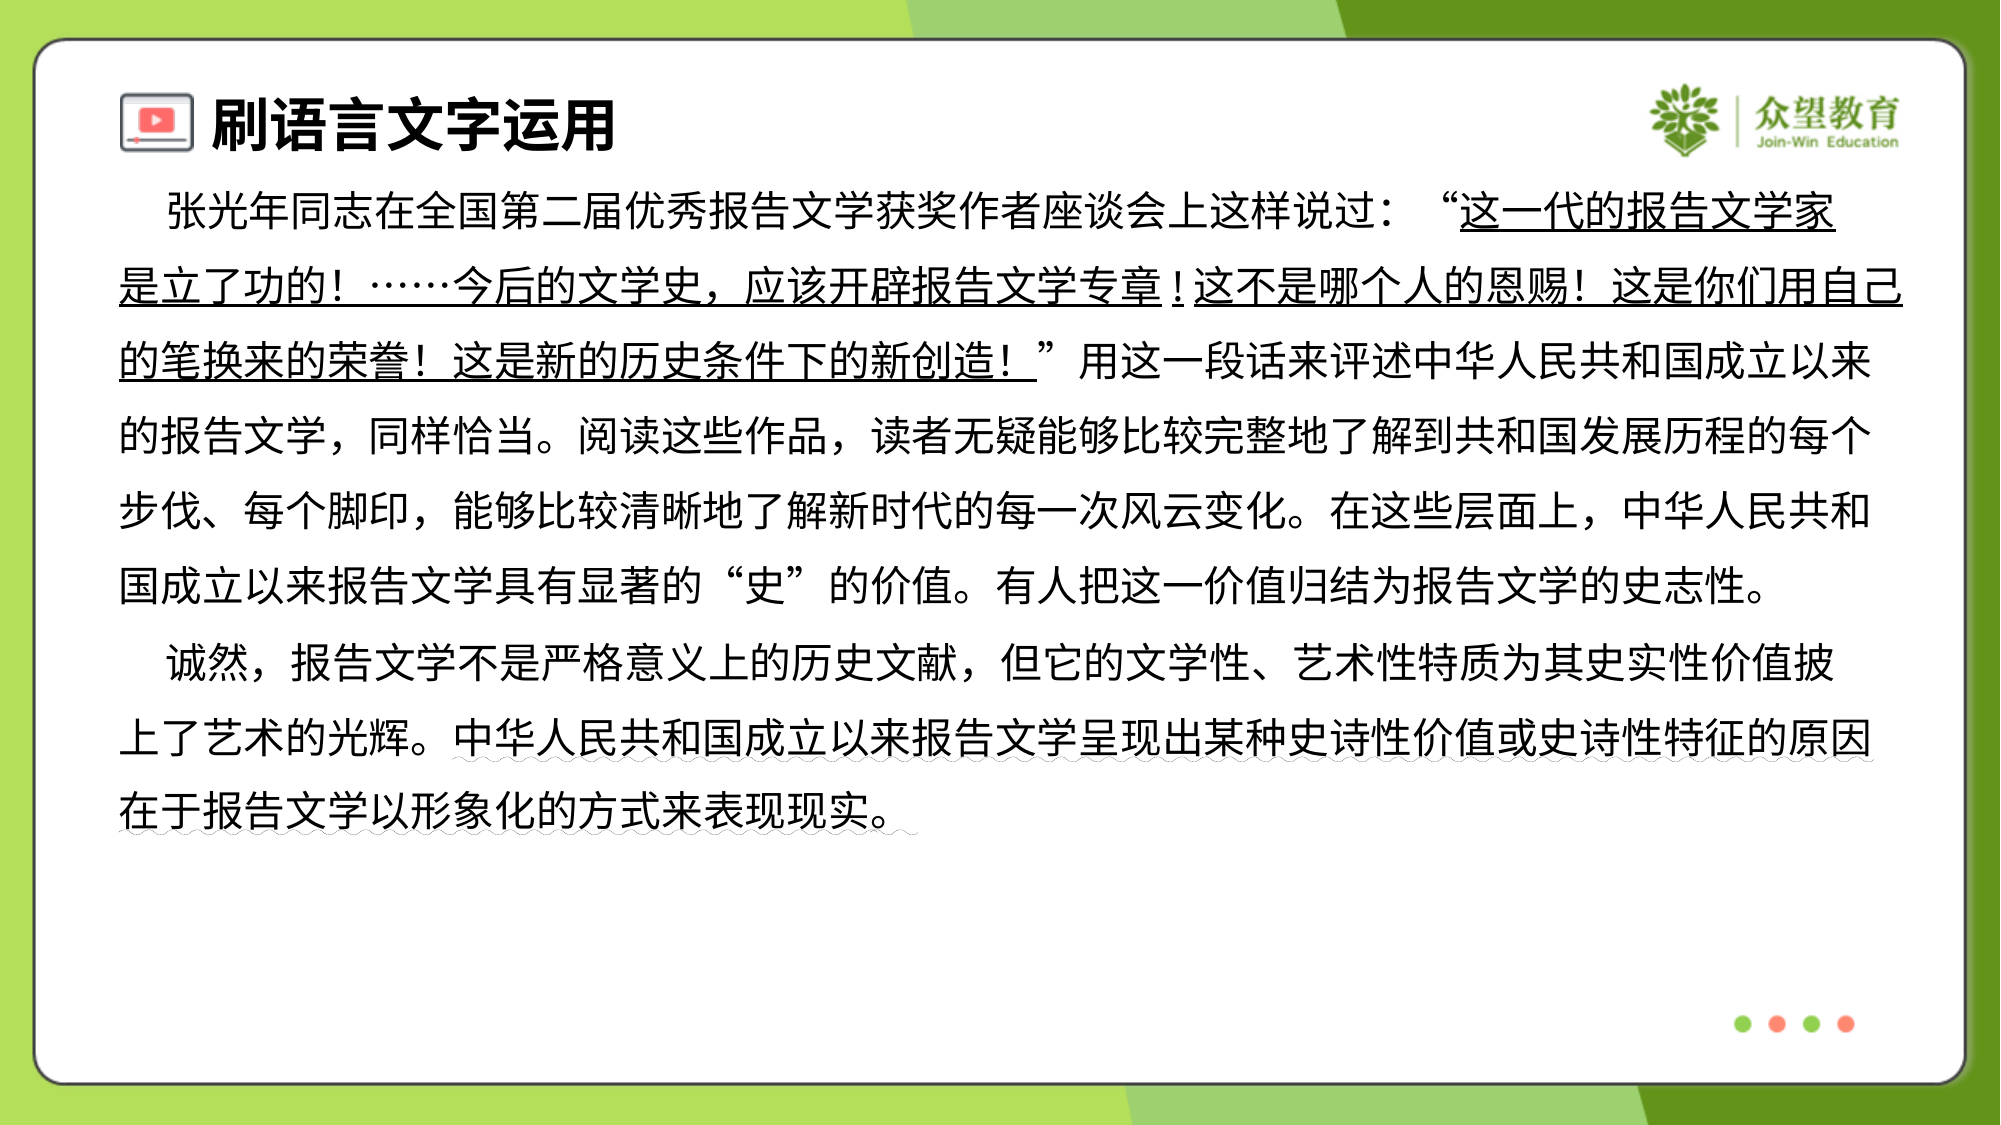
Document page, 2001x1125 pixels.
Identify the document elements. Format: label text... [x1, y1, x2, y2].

text_box 张光年同志在全国第二届优秀报告文学获奖作者座谈会上这样说过：“这一代的报告文学家 是立了功的！……今后的文学史，应该开辟报告文学专章!这不是哪个人的恩赐！这是你们用自己 的笔换来的荣誊！这是新的历史条件下的新创造！”用这一段话来评述中华人民共和国成立以来 的报告文学，同样恰当。阅读这些作品，读者无疑能够比较完整地了解到共和国发展历程的每个 步伐、每个脚印，能够比较清晰地了解新时代的每一次风云变化。在这些层面上，中华人民共和 国成立以来报告文学具有显著的“史”的价值。有人把这一价值归结为报告文学的史志性。 诚然，报告文学不是严格意义上的历史文献，但它的文学性、艺术性特质为其史实性价值披 上了艺术的光辉。中华人民共和国成立以来报告文学呈现出某种史诗性价值或史诗性特征的原因 在于报告文学以形象化的方式来表现现实。 [118, 159, 1883, 827]
picture [0, 0, 2000, 1125]
